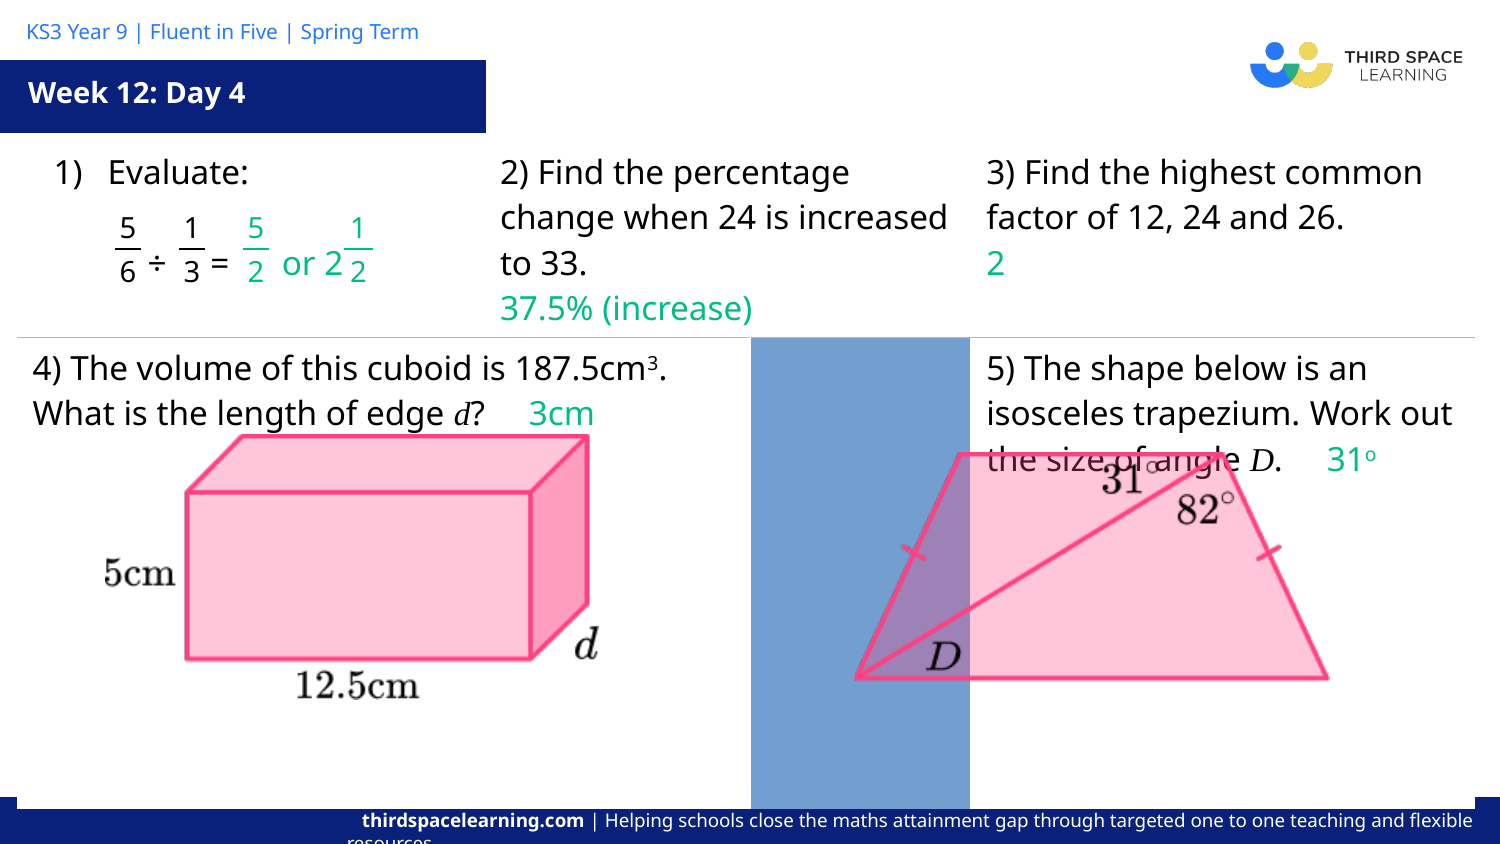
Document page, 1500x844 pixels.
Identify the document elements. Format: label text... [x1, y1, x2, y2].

picture [854, 451, 1331, 683]
table_header Evaluate: ÷ = or 2 [19, 142, 484, 337]
picture [105, 433, 599, 701]
table_header 2) Find the percentage change when 24 is increased to 33. 37.5% (increase) [486, 142, 970, 337]
table_header 3) Find the highest common factor of 12, 24 and 26. 2 [972, 142, 1474, 337]
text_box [114, 209, 142, 289]
table_cell 4) The volume of this cuboid is 187.5cm3. What is the length of edge d? 3cm [19, 338, 749, 808]
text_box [178, 209, 206, 289]
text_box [242, 209, 270, 289]
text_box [343, 209, 374, 289]
picture [1250, 33, 1465, 99]
table_cell 5) The shape below is an isosceles trapezium. Work out the size of angle D. 31o [972, 338, 1474, 808]
text_box Week 12: Day 4 [13, 59, 383, 125]
